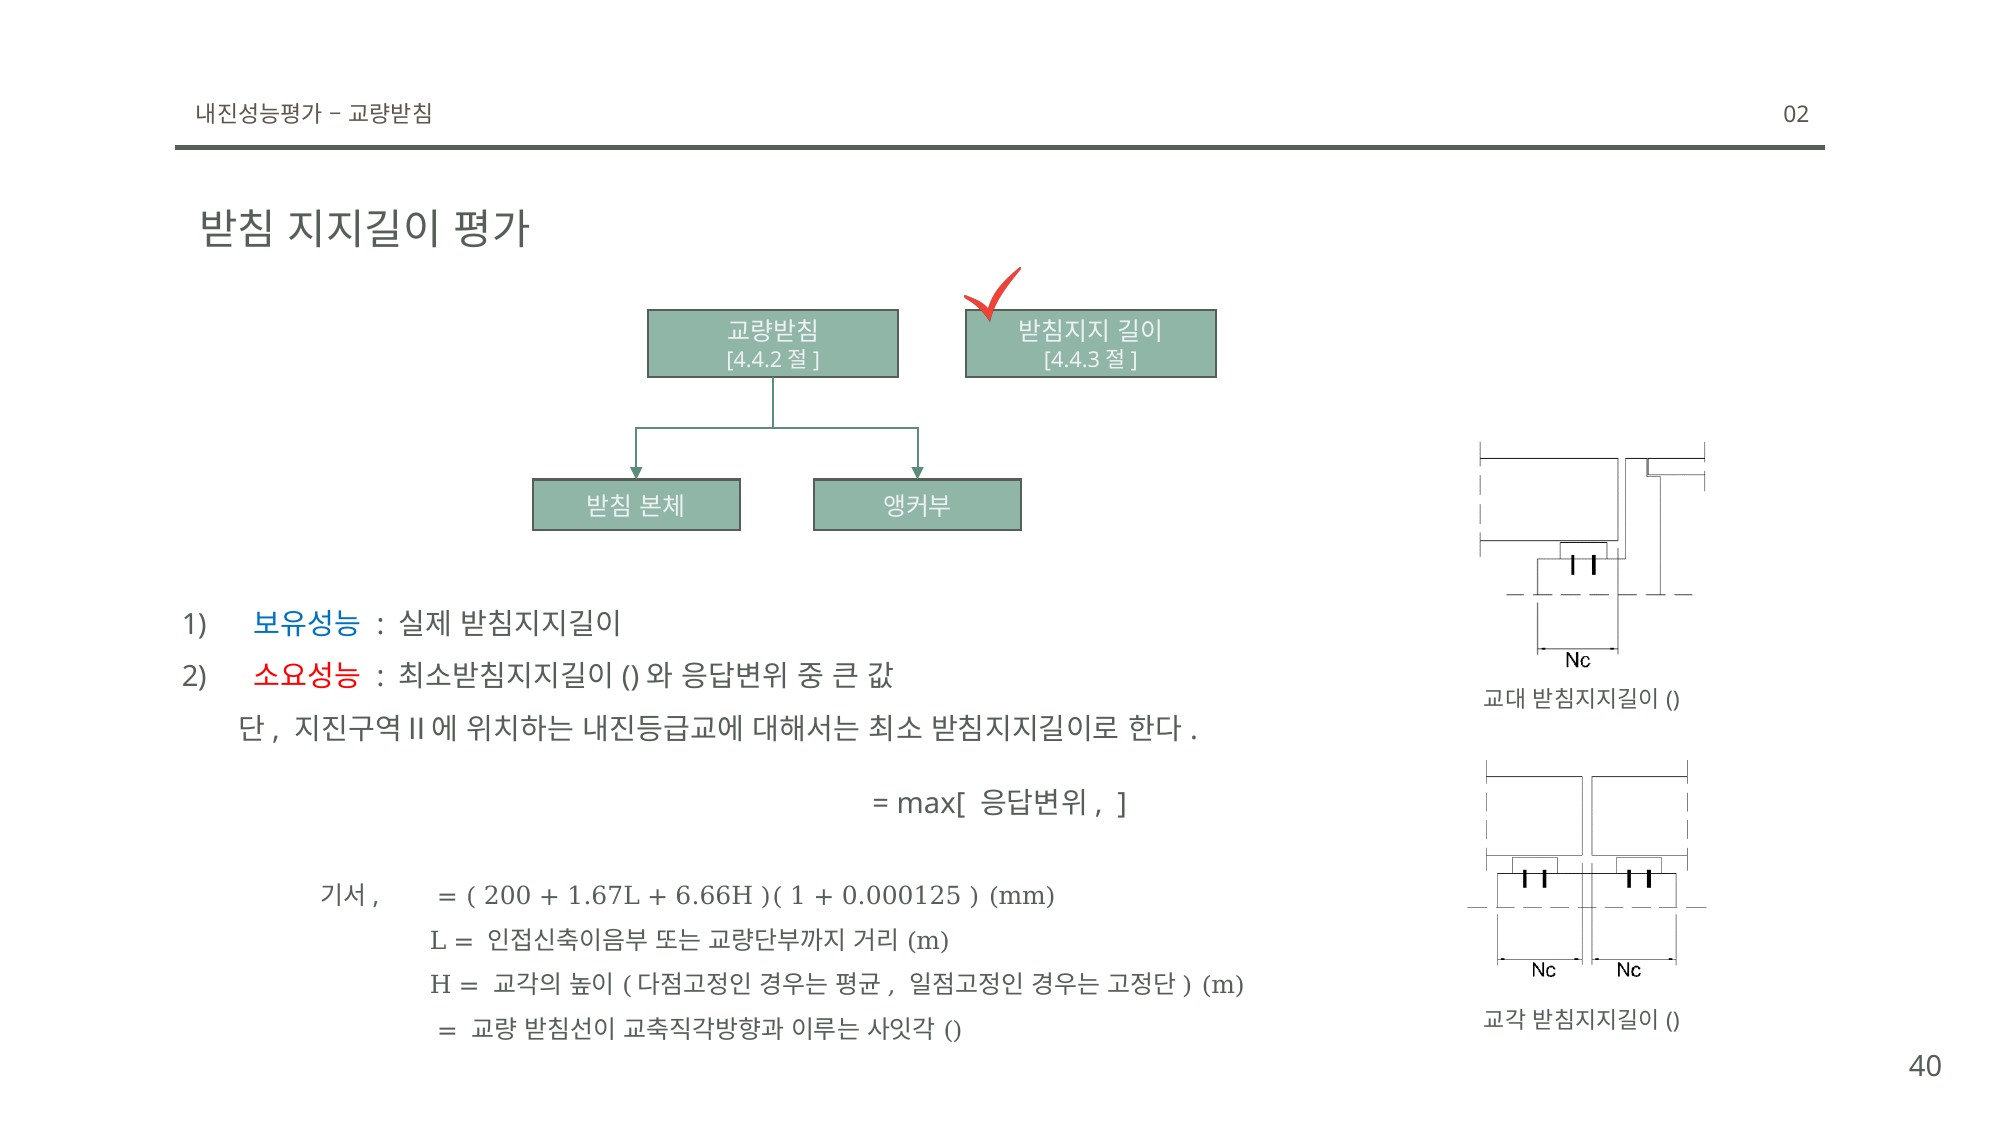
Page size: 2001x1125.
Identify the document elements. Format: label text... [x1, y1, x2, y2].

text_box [167, 91, 1825, 135]
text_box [532, 268, 1021, 531]
text_box 받침 지지길이 평가 [184, 195, 546, 260]
text_box 받침지지 길이 [4.4.3절] [1021, 309, 1217, 378]
text_box 40 [1894, 1039, 1958, 1090]
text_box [1379, 433, 1791, 1037]
